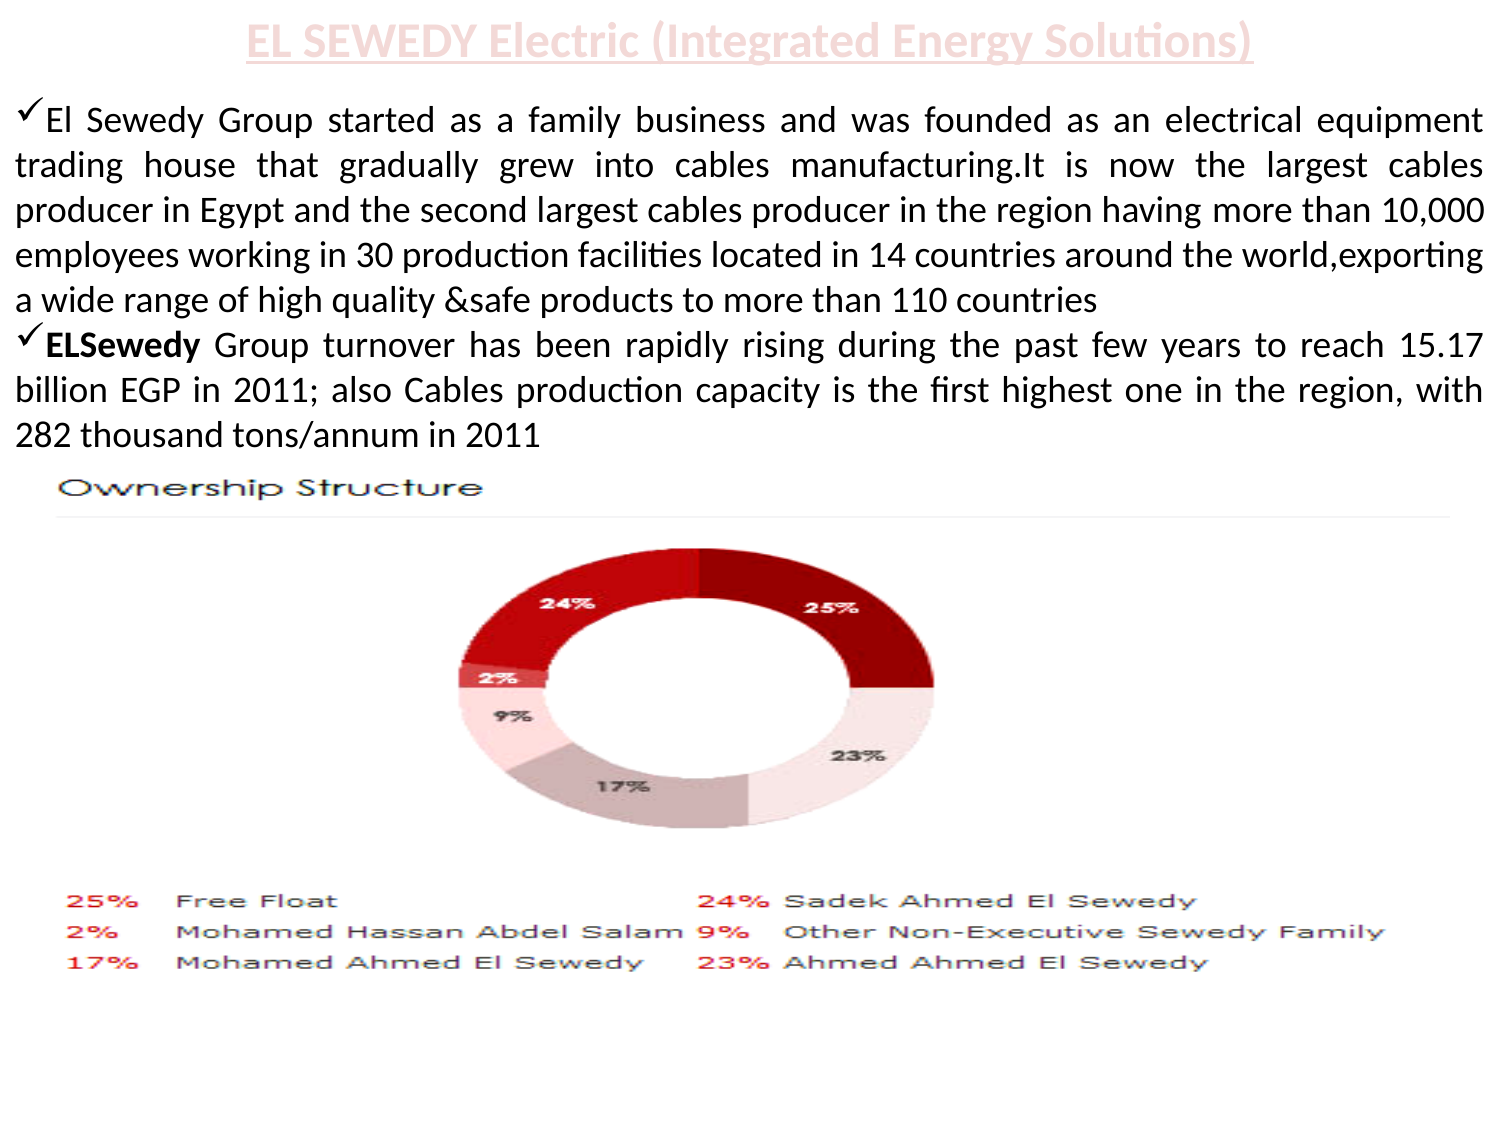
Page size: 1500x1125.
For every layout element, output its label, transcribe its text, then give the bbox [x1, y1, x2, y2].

picture [37, 474, 1451, 988]
text_box EL SEWEDY Electric (Integrated Energy Solutions) [231, 0, 1269, 75]
text_box El Sewedy Group started as a family business and was founded as an electrical equipment trading house that gradually grew into cables manufacturing.It is now the largest cables producer in Egypt and the second largest cables producer in the region having more than 10,000 employees working in 30 production facilities located in 14 countries around the world,exporting a wide range of high quality &safe products to more than 110 countries ELSewedy Group turnover has been rapidly rising during the past few years to reach 15.17 billion EGP in 2011; also Cables production capacity is the first highest one in the region, with 282 thousand tons/annum in 2011 [0, 87, 1500, 508]
